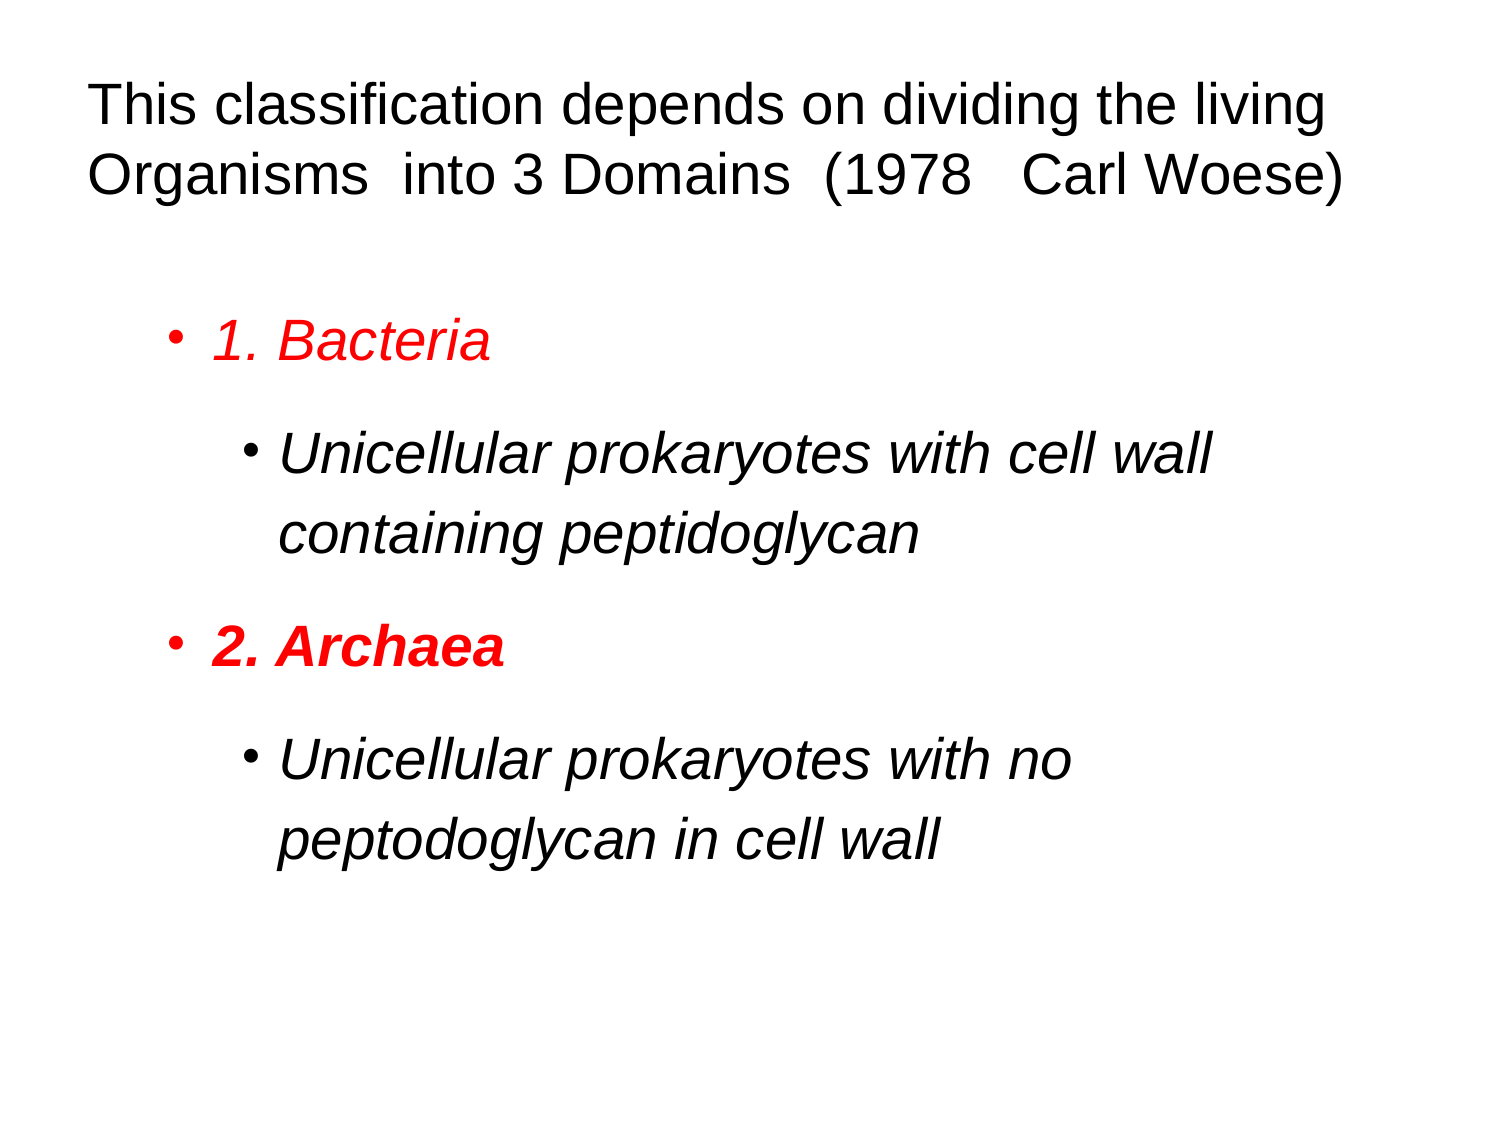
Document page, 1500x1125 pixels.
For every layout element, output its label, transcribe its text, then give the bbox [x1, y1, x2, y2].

text_box 1. Bacteria Unicellular prokaryotes with cell wall containing peptidoglycan 2. Archaea Unicellular prokaryotes with no peptodoglycan in cell wall [76, 284, 1322, 1125]
text_box This classification depends on dividing the living Organisms into 3 Domains (1978 Carl Woese) [73, 58, 1410, 259]
